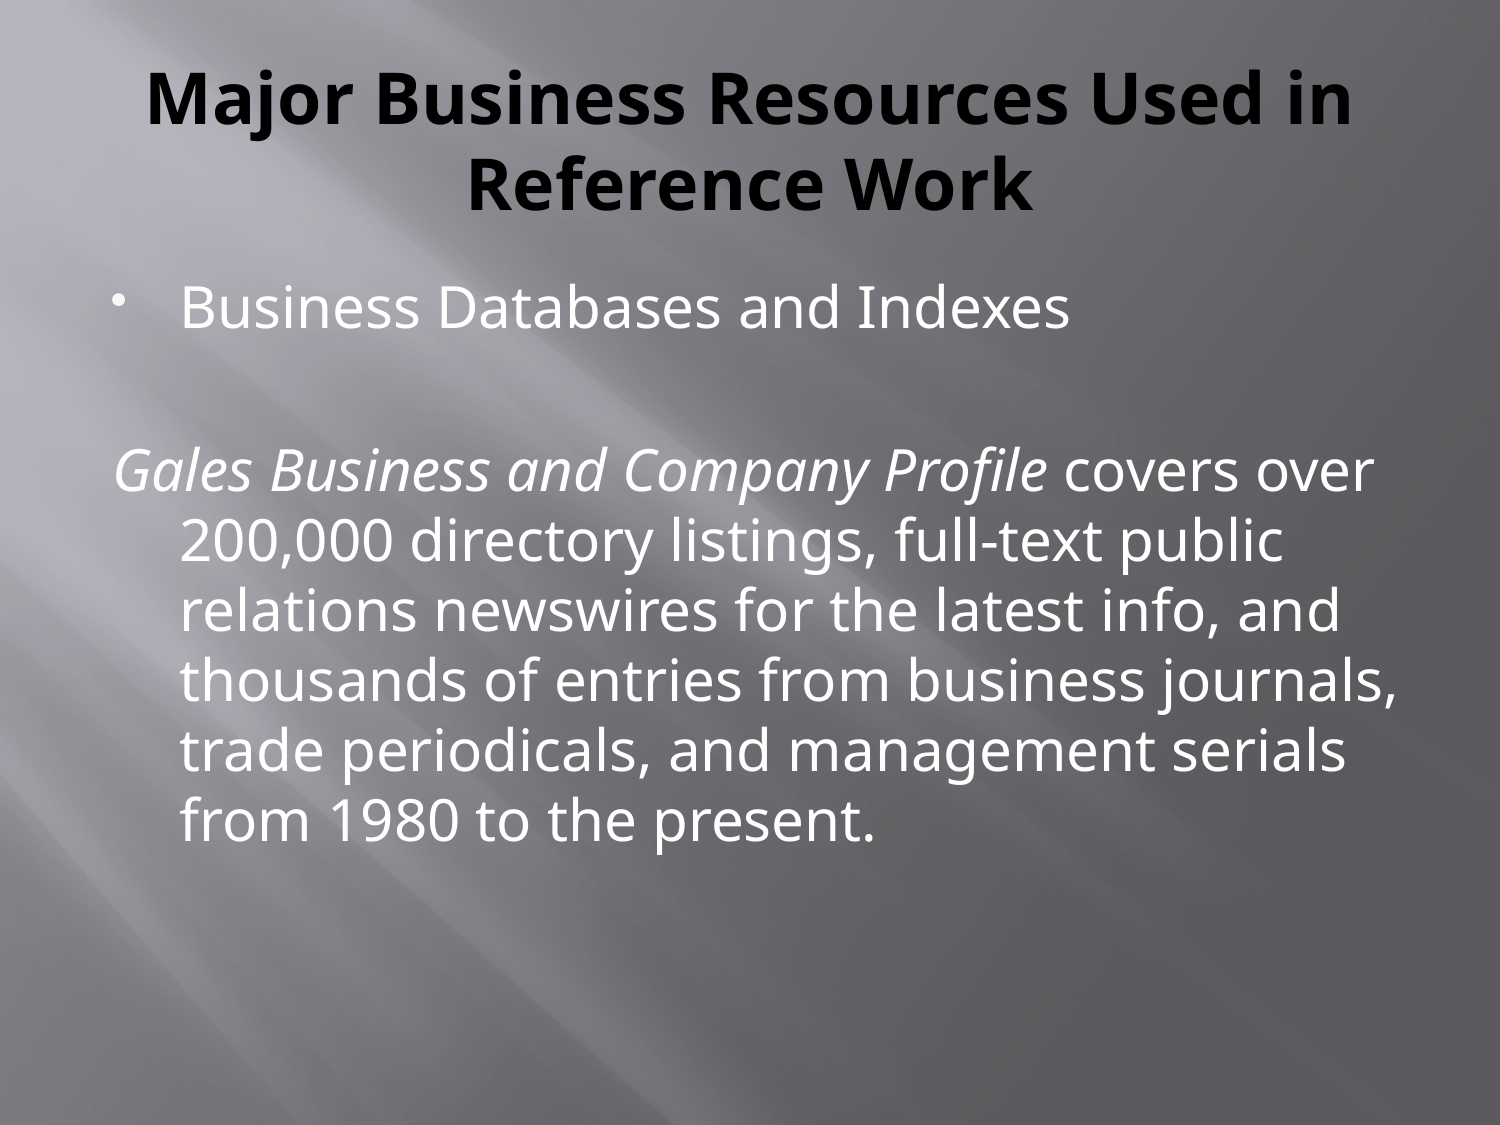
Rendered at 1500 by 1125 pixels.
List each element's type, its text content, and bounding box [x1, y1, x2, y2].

list Business Databases and Indexes Gales Business and Company Profile covers over 200,000 directory listings, full-text public relations newswires for the latest info, and thousands of entries from business journals, trade periodicals, and management serials from 1980 to the present. [75, 262, 1425, 1035]
title Major Business Resources Used in Reference Work [75, 45, 1425, 233]
